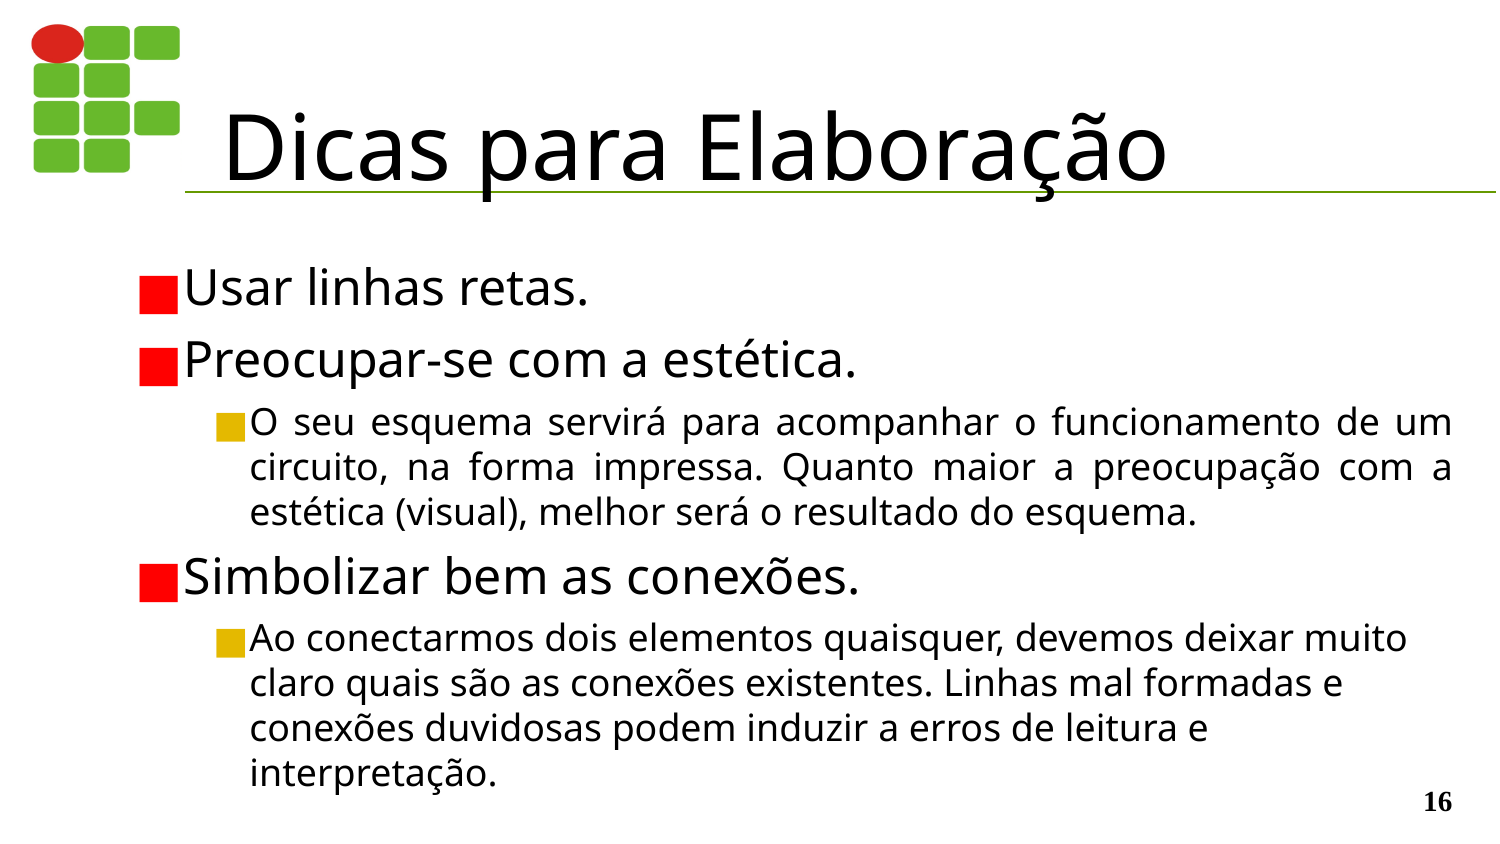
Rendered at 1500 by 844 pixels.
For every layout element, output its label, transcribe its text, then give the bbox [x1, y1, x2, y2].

list Usar linhas retas. Preocupar-se com a estética. O seu esquema servirá para acompanhar o funcionamento de um circuito, na forma impressa. Quanto maior a preocupação com a estética (visual), melhor será o resultado do esquema. Simbolizar bem as conexões. Ao conectarmos dois elementos quaisquer, devemos deixar muito claro quais são as conexões existentes. Linhas mal formadas e conexões duvidosas podem induzir a erros de leitura e interpretação. [46, 248, 1469, 774]
text_box ‹#› [1155, 774, 1468, 825]
picture [29, 23, 182, 174]
title Dicas para Elaboração [206, 26, 1468, 207]
